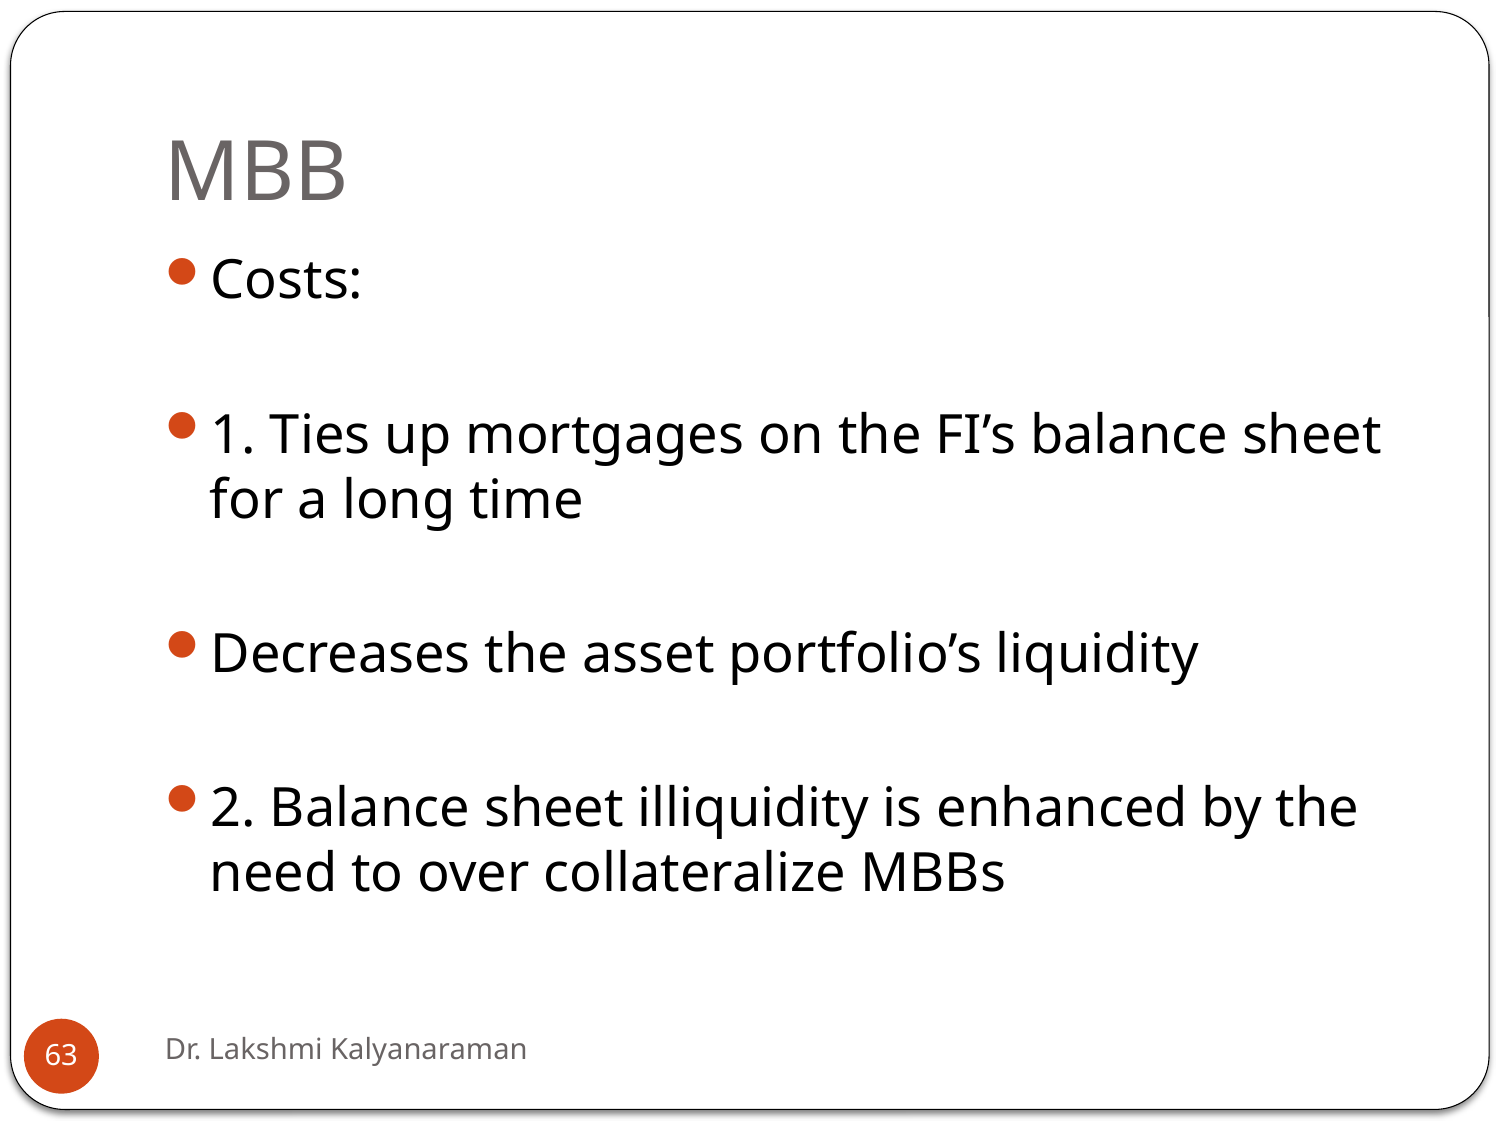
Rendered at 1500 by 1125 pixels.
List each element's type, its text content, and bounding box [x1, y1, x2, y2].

footer Dr. Lakshmi Kalyanaraman [150, 1012, 800, 1088]
list Costs: 1. Ties up mortgages on the FI’s balance sheet for a long time Decreases the asset portfolio’s liquidity 2. Balance sheet illiquidity is enhanced by the need to over collateralize MBBs [150, 237, 1425, 988]
title MBB [150, 45, 1425, 233]
slide_number 63 [23, 1018, 99, 1094]
